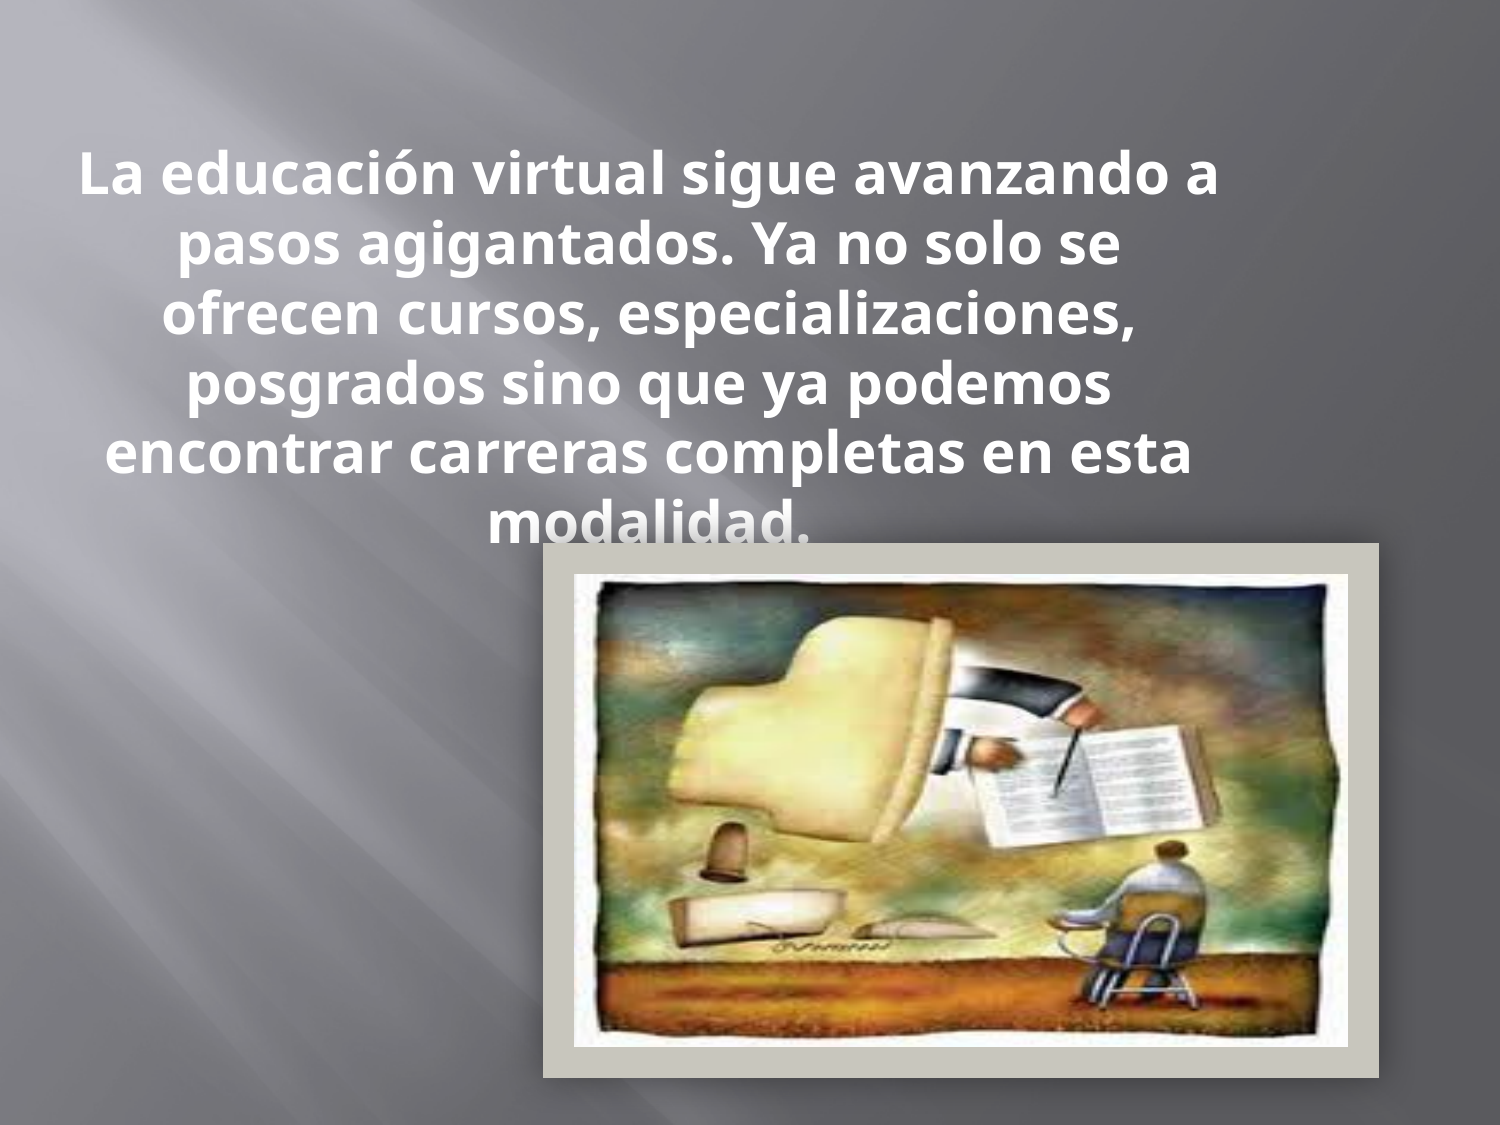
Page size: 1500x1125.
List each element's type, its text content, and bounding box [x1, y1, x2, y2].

picture [573, 573, 1348, 1048]
subtitle La educación virtual sigue avanzando a pasos agigantados. Ya no solo se ofrecen cursos, especializaciones, posgrados sino que ya podemos encontrar carreras completas en esta modalidad. [58, 128, 1240, 694]
